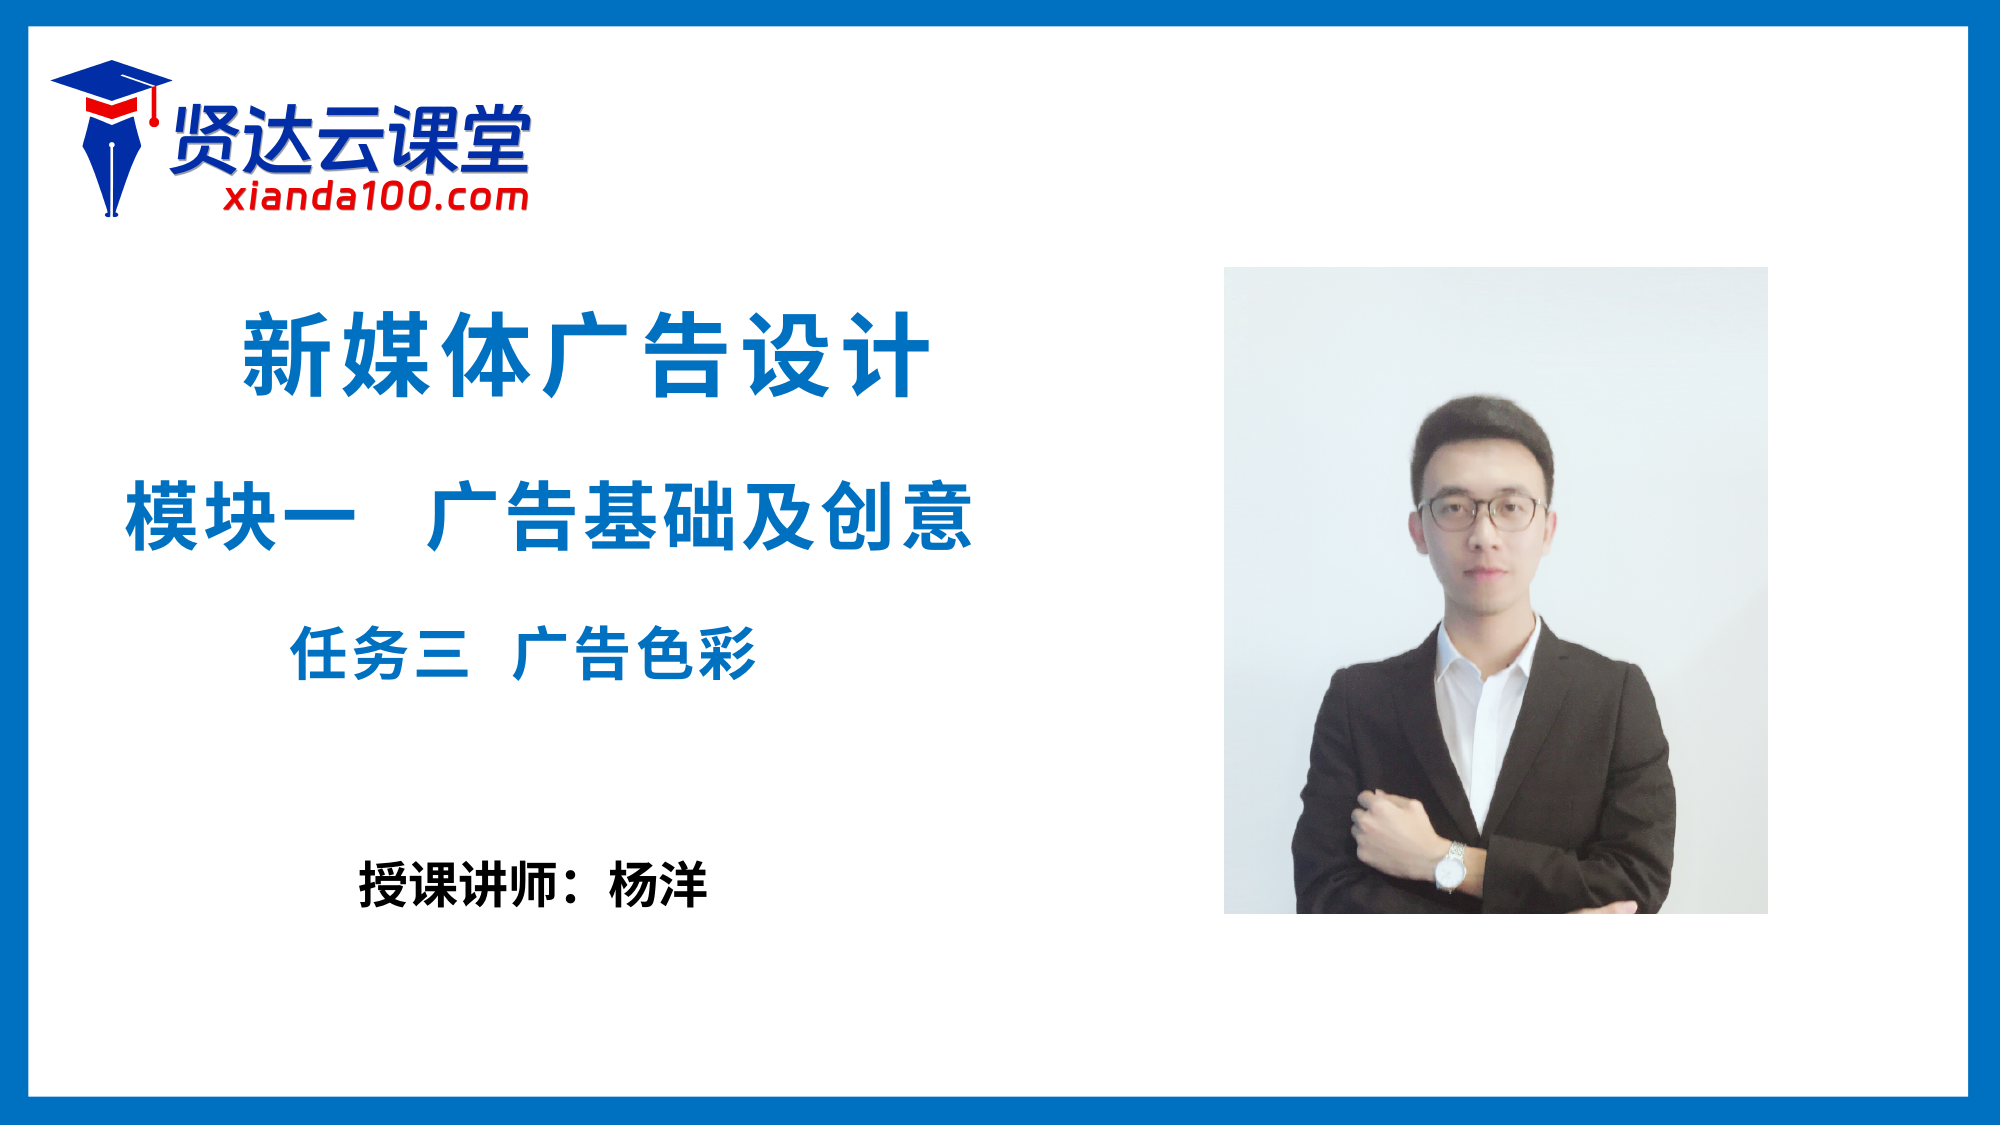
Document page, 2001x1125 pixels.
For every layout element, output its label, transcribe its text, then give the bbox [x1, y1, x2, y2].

text_box 任务三 广告色彩 [63, 609, 983, 724]
picture [31, 30, 570, 256]
text_box 授课讲师：杨洋 [200, 845, 868, 921]
text_box 新媒体广告设计 [161, 290, 1013, 416]
text_box 模块一 广告基础及创意 [90, 462, 1010, 577]
picture [1224, 267, 1768, 914]
